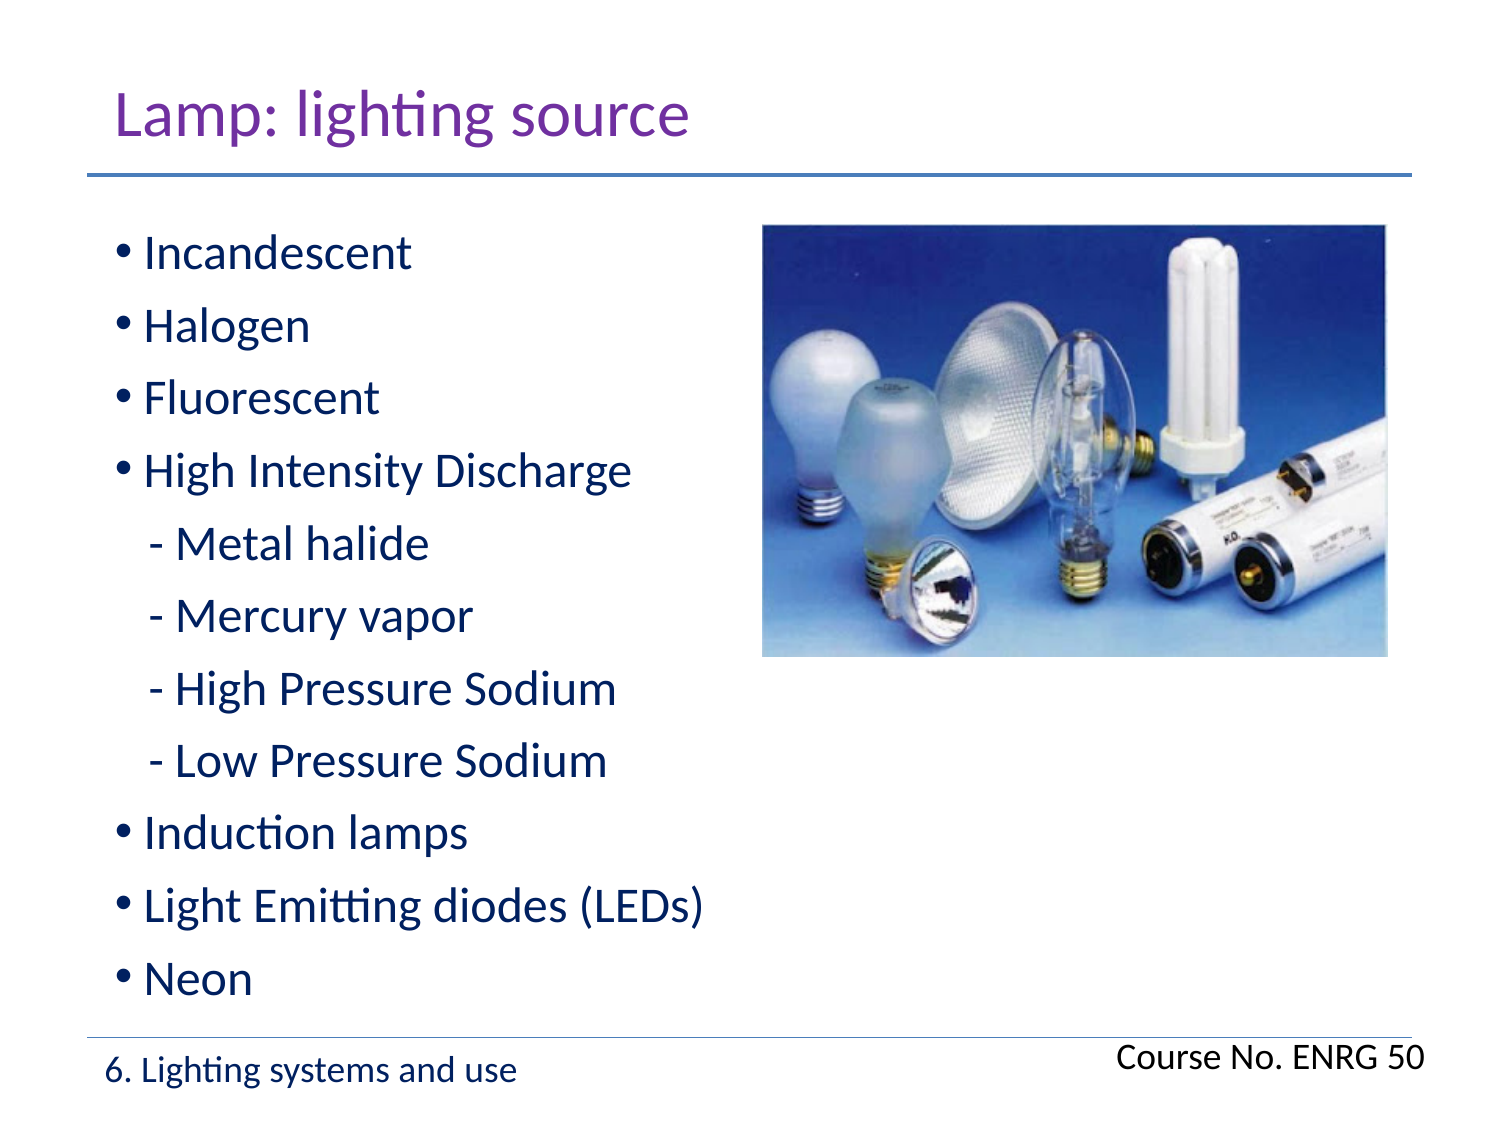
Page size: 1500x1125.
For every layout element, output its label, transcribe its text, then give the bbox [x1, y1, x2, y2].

text_box Course No. ENRG 50 [1101, 1024, 1441, 1085]
text_box Incandescent Halogen Fluorescent High Intensity Discharge - Metal halide - Mercury vapor - High Pressure Sodium - Low Pressure Sodium Induction lamps Light Emitting diodes (LEDs) Neon [99, 212, 950, 1013]
text_box 6. Lighting systems and use [89, 1045, 534, 1098]
text_box Lamp: lighting source [99, 62, 838, 158]
picture [762, 224, 1388, 657]
